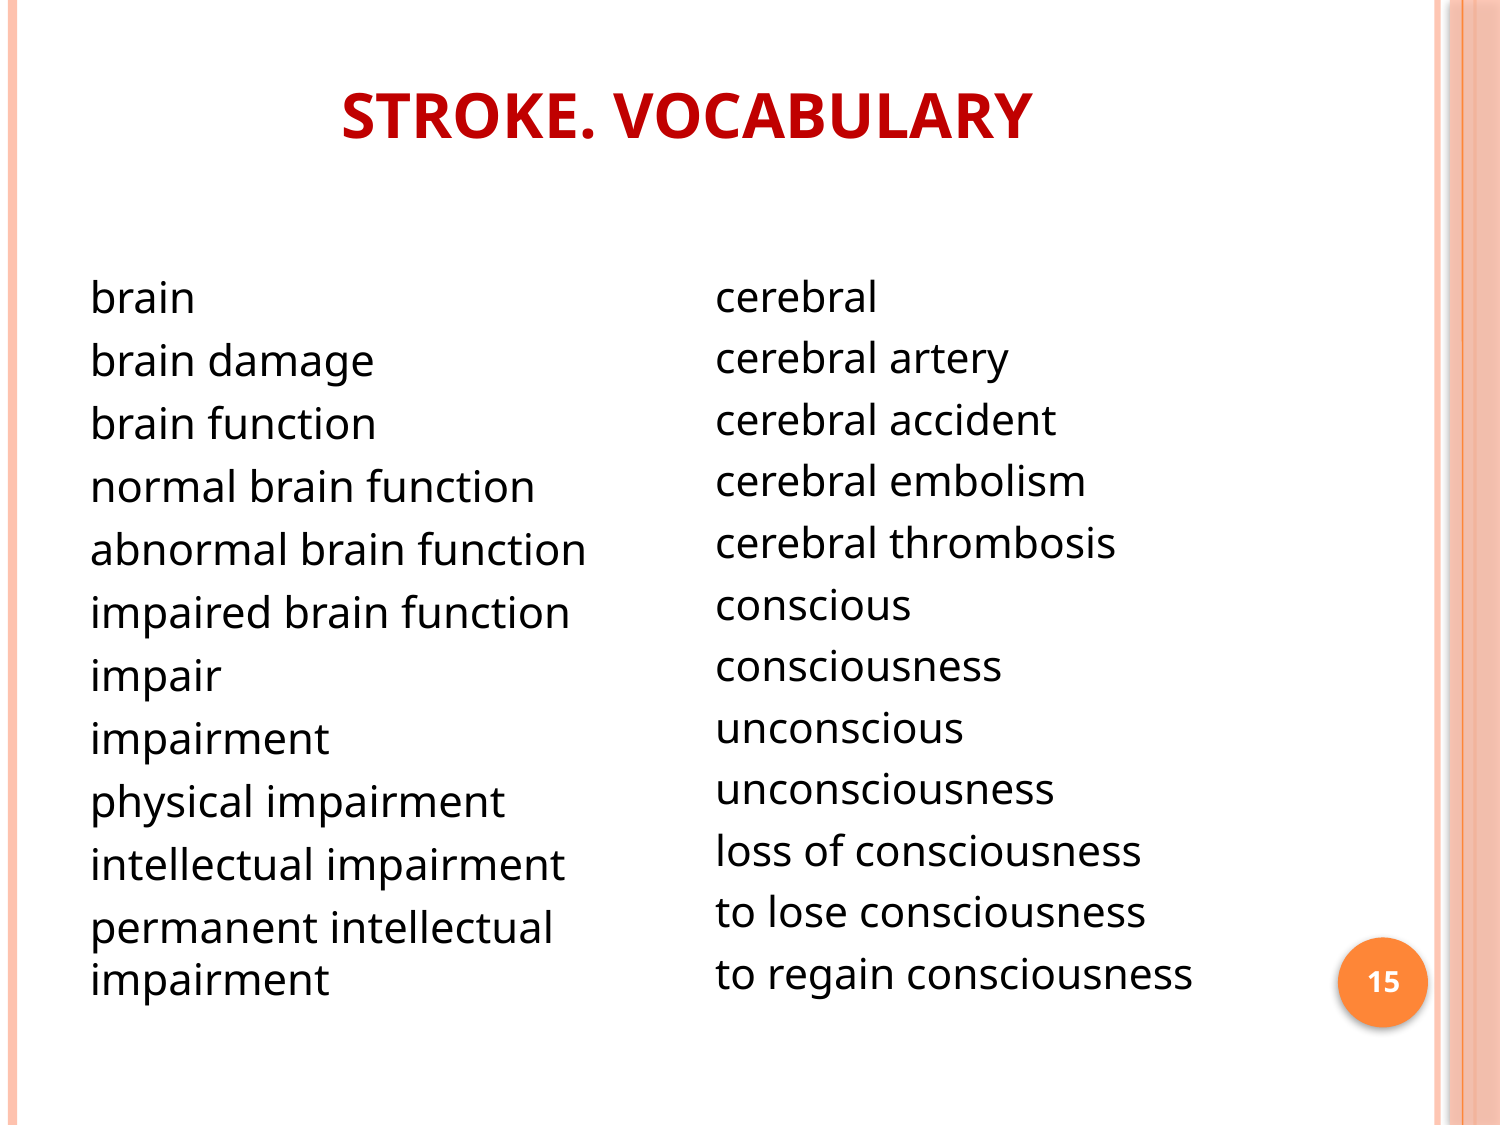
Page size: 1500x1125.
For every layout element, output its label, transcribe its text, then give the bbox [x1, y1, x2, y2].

slide_number 15 [1333, 940, 1434, 1027]
list cerebral cerebral artery cerebral accident cerebral embolism cerebral thrombosis conscious consciousness unconscious unconsciousness loss of consciousness to lose consciousness to regain consciousness [700, 262, 1301, 1013]
list brain brain damage brain function normal brain function abnormal brain function impaired brain function impair impairment physical impairment intellectual impairment permanent intellectual impairment [75, 262, 675, 1013]
title Stroke. VOCABULARY [75, 19, 1300, 159]
